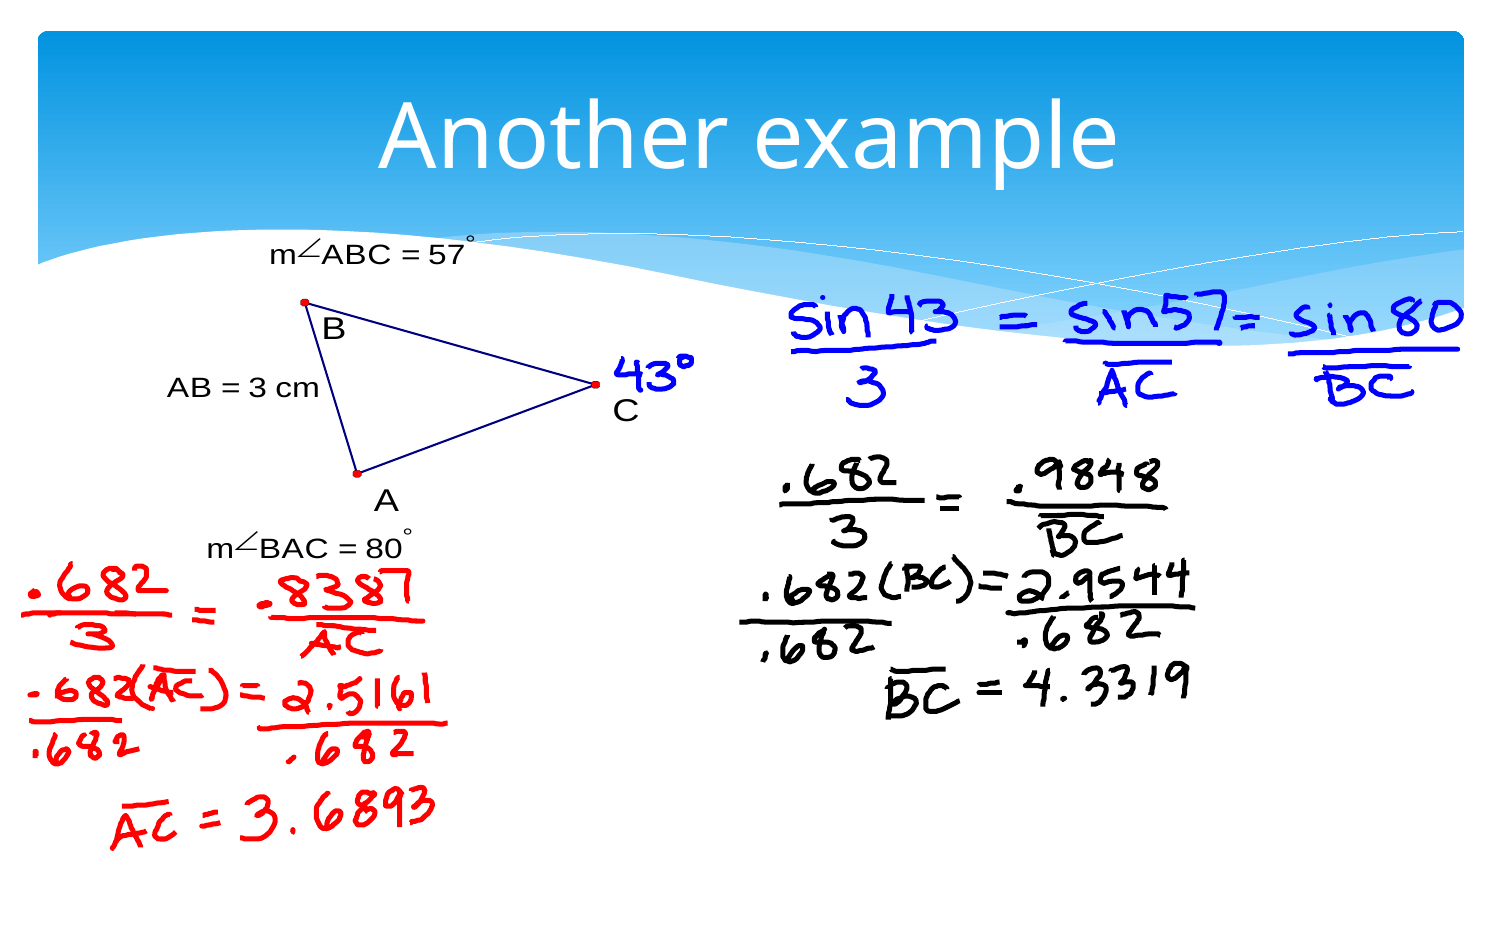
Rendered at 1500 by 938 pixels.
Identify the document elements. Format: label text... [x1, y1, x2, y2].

text_box [202, 811, 218, 817]
text_box [153, 813, 177, 840]
text_box [316, 732, 339, 765]
text_box [1287, 348, 1459, 355]
text_box [339, 677, 362, 715]
text_box [1064, 340, 1221, 345]
text_box [115, 830, 147, 843]
text_box [1315, 375, 1365, 405]
text_box [269, 616, 424, 622]
text_box [1240, 324, 1255, 329]
text_box [423, 672, 429, 704]
text_box [58, 562, 89, 600]
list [137, 218, 661, 586]
text_box [21, 612, 54, 616]
text_box [258, 722, 448, 730]
text_box [102, 567, 127, 601]
text_box [1234, 315, 1260, 319]
text_box [1104, 361, 1172, 366]
text_box [1102, 310, 1116, 329]
text_box [77, 731, 101, 759]
text_box [791, 340, 937, 353]
text_box [1370, 375, 1413, 397]
text_box [291, 596, 306, 606]
text_box [29, 692, 39, 696]
text_box [150, 689, 156, 701]
text_box [1323, 364, 1411, 369]
text_box [354, 804, 376, 826]
text_box [999, 314, 1027, 319]
text_box [918, 300, 957, 332]
text_box [56, 678, 77, 701]
text_box [154, 674, 168, 690]
text_box [846, 367, 885, 407]
text_box [111, 835, 142, 850]
text_box [192, 619, 215, 623]
text_box [315, 792, 342, 831]
text_box [200, 821, 221, 827]
text_box [87, 676, 109, 707]
text_box [115, 814, 135, 840]
text_box [1195, 291, 1226, 331]
text_box [1122, 308, 1157, 328]
text_box [1070, 302, 1097, 333]
text_box [347, 631, 382, 655]
text_box [149, 685, 174, 694]
text_box [315, 630, 329, 645]
text_box [1392, 298, 1422, 335]
text_box [1328, 314, 1335, 336]
text_box [194, 608, 216, 612]
text_box [677, 355, 693, 368]
text_box [258, 601, 271, 608]
text_box [1430, 301, 1463, 332]
text_box [410, 786, 434, 824]
text_box [200, 669, 227, 710]
text_box [240, 796, 276, 840]
text_box [29, 589, 40, 598]
title Another example [75, 46, 1425, 218]
text_box [1098, 392, 1128, 407]
text_box [999, 323, 1038, 328]
text_box [48, 732, 70, 765]
text_box [906, 295, 914, 334]
text_box [310, 642, 342, 649]
text_box [354, 730, 374, 763]
text_box [1137, 372, 1177, 398]
text_box [29, 718, 122, 723]
text_box [790, 303, 821, 339]
text_box [283, 681, 312, 714]
text_box [130, 664, 152, 710]
text_box [48, 612, 136, 616]
text_box [1290, 306, 1316, 336]
text_box [363, 596, 382, 605]
text_box [321, 596, 352, 609]
text_box [392, 676, 413, 710]
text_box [739, 456, 1196, 720]
text_box [174, 680, 203, 697]
text_box [121, 800, 169, 807]
text_box [240, 694, 265, 700]
text_box [1102, 369, 1120, 391]
text_box [1099, 388, 1127, 395]
text_box [391, 730, 414, 756]
text_box [1162, 294, 1191, 329]
text_box [839, 307, 869, 338]
text_box [114, 733, 140, 756]
text_box [887, 294, 909, 314]
text_box [70, 623, 114, 649]
text_box [667, 374, 675, 389]
text_box [1344, 312, 1375, 332]
text_box [316, 623, 377, 632]
text_box [384, 787, 403, 828]
text_box [301, 645, 335, 657]
text_box [826, 311, 833, 336]
text_box [153, 667, 196, 673]
text_box [287, 756, 295, 763]
text_box [356, 791, 376, 806]
text_box [113, 676, 134, 700]
